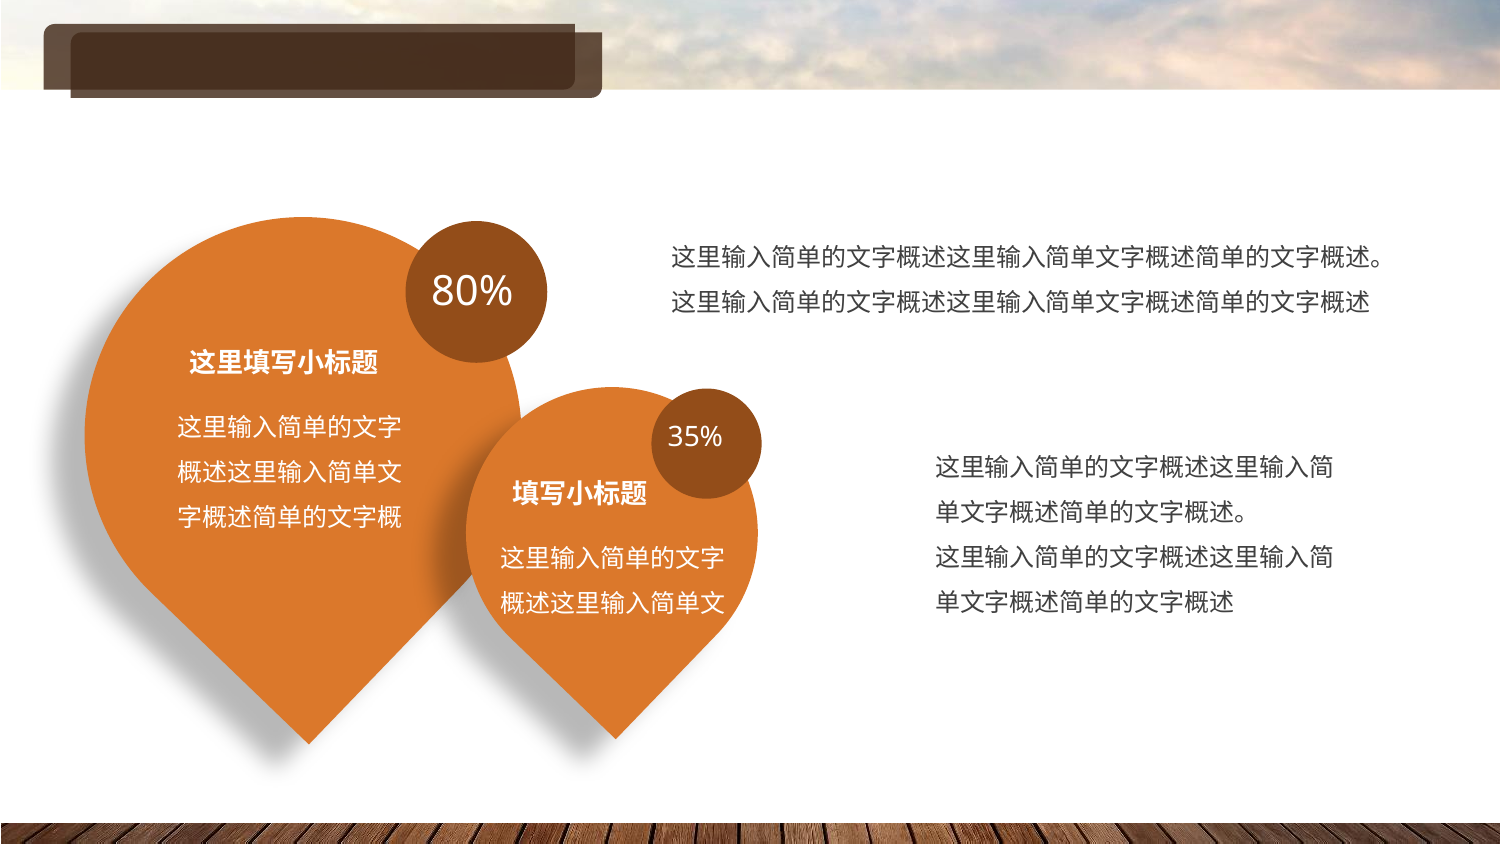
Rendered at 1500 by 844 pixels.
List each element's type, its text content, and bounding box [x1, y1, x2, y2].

text_box [83, 216, 521, 746]
text_box 35% [652, 410, 738, 460]
text_box [652, 387, 763, 496]
text_box 80% [416, 256, 529, 322]
text_box 这里输入简单的文字 概述这里输入简单文 [480, 517, 763, 628]
picture [1, 823, 1500, 844]
text_box 填写小标题 [492, 465, 729, 519]
text_box [499, 628, 724, 741]
text_box 这里输入简单的文字 概述这里输入简单文 字概述简单的文字概 [157, 386, 440, 542]
text_box [729, 481, 758, 517]
text_box 这里输入简单的文字概述这里输入简单文字概述简单的文字概述。 这里输入简单的文字概述这里输入简单文字概述简单的文字概述 [915, 426, 1380, 626]
text_box 这里输入简单的文字概述这里输入简单文字概述简单的文字概述。 这里输入简单的文字概述这里输入简单文字概述简单的文字概述 [651, 216, 1435, 327]
picture [1, 0, 1500, 89]
text_box [404, 220, 549, 364]
text_box 这里填写小标题 [169, 334, 406, 388]
text_box [464, 386, 672, 598]
